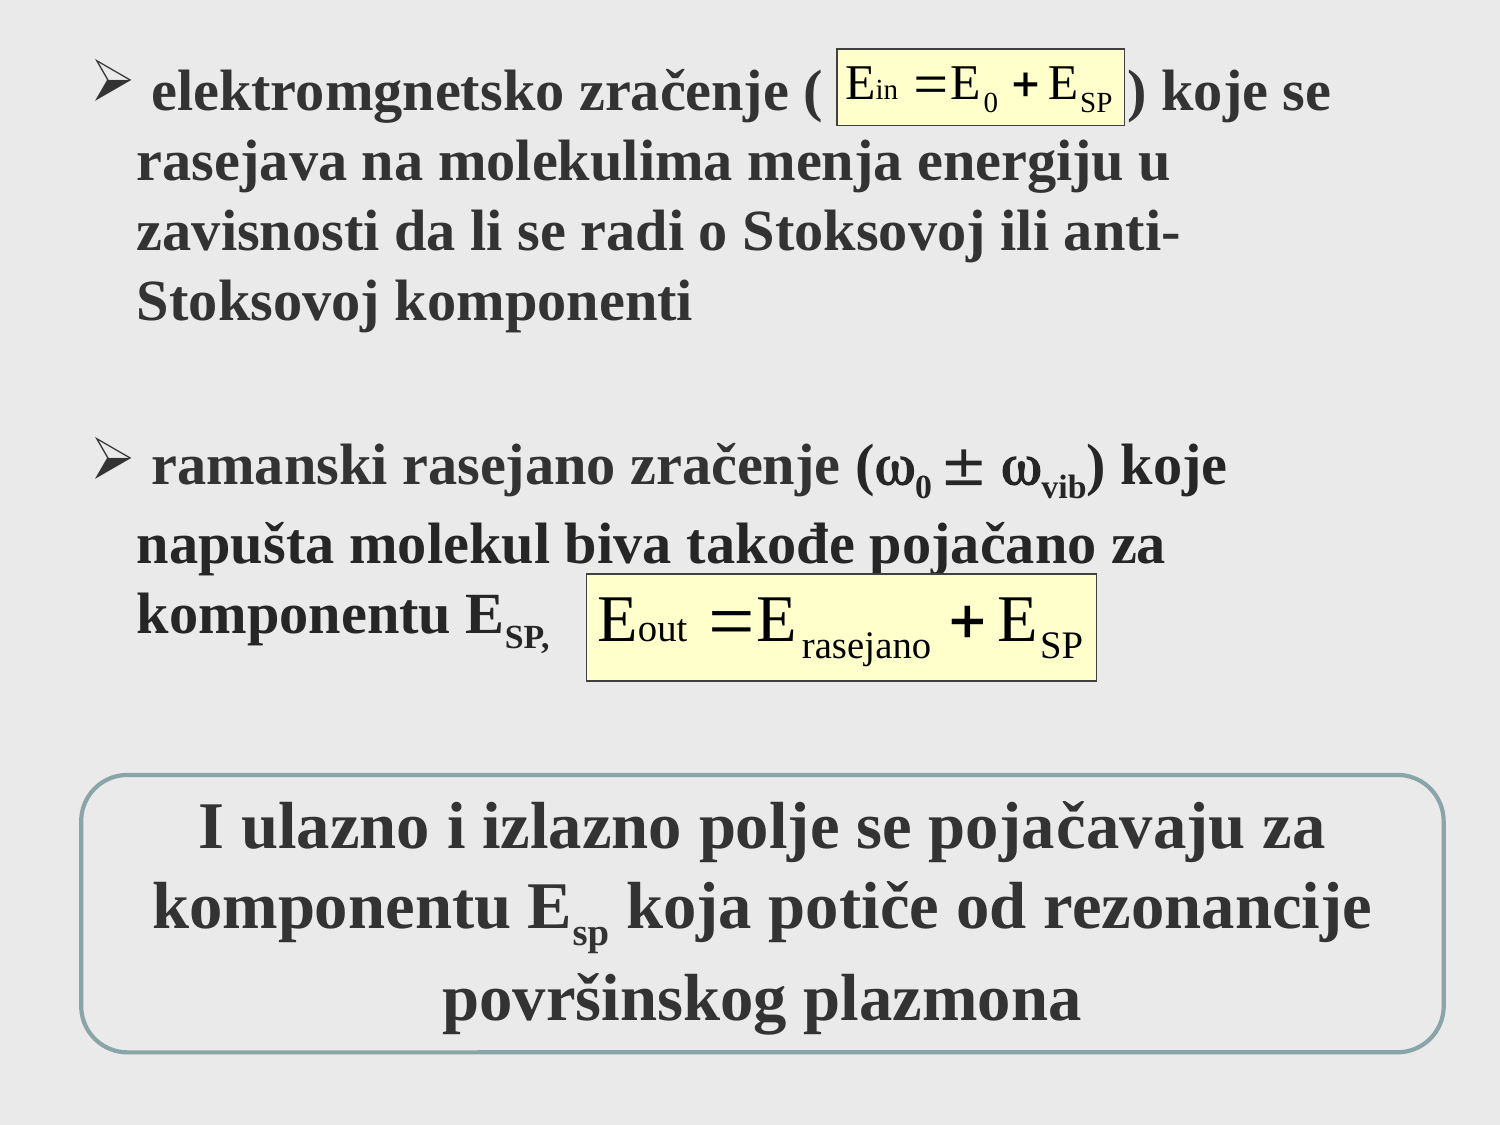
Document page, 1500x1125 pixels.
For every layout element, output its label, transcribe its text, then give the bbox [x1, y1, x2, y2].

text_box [837, 49, 1124, 126]
list elektromgnetsko zračenje ( ) koje se rasejava na molekulima menja energiju u zavisnosti da li se radi o Stoksovoj ili anti-Stoksovoj komponenti ramanski rasejano zračenje (0  vib) koje napušta molekul biva takođe pojačano za komponentu ESP, [75, 45, 1425, 1005]
text_box [79, 772, 1446, 1055]
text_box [587, 574, 1096, 681]
